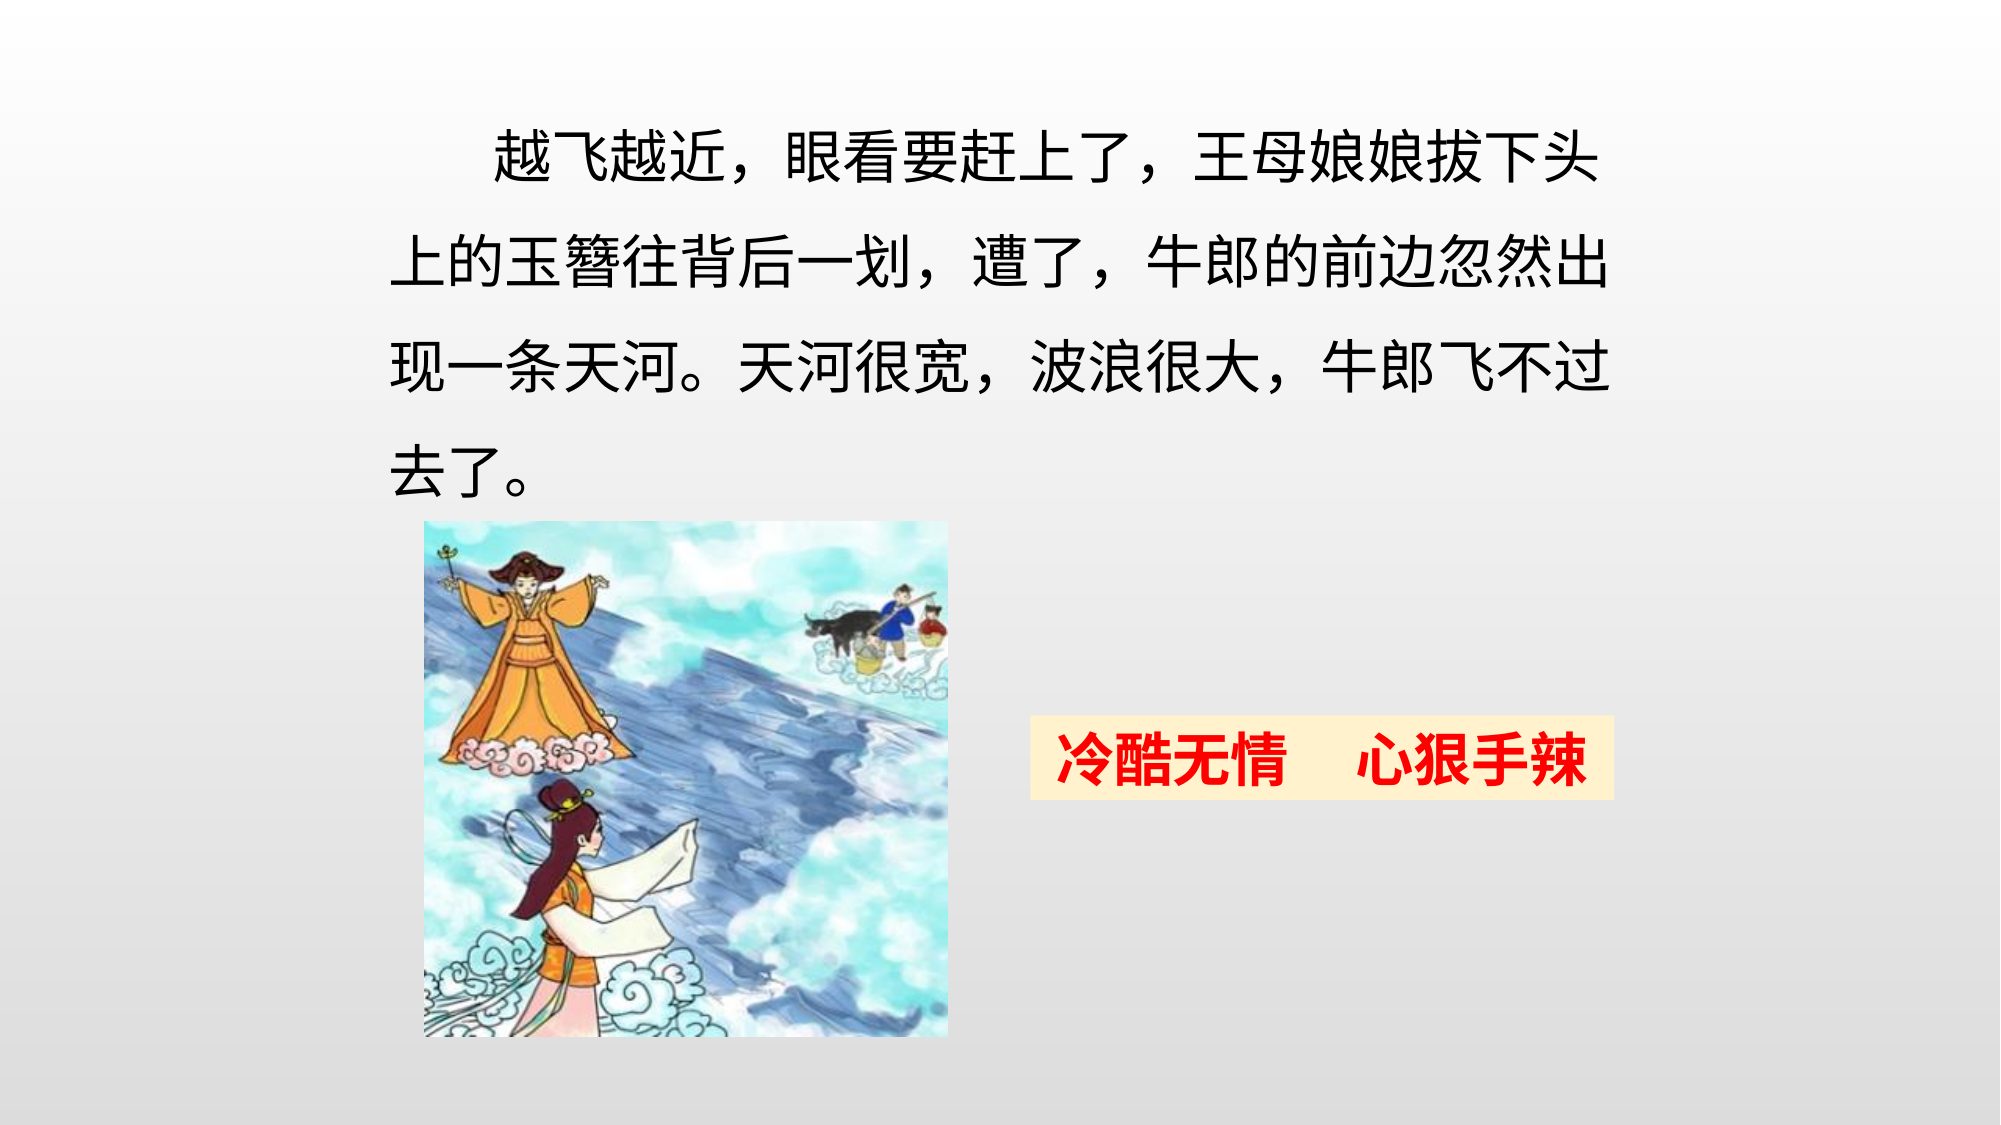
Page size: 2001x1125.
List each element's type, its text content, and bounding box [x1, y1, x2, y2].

text_box 冷酷无情 心狠手辣 [1030, 715, 1615, 801]
text_box 越飞越近，眼看要赶上了，王母娘娘拔下头上的玉簪往背后一划，遭了，牛郎的前边忽然出现一条天河。天河很宽，波浪很大，牛郎飞不过去了。 [373, 78, 1638, 513]
picture [424, 521, 948, 1037]
